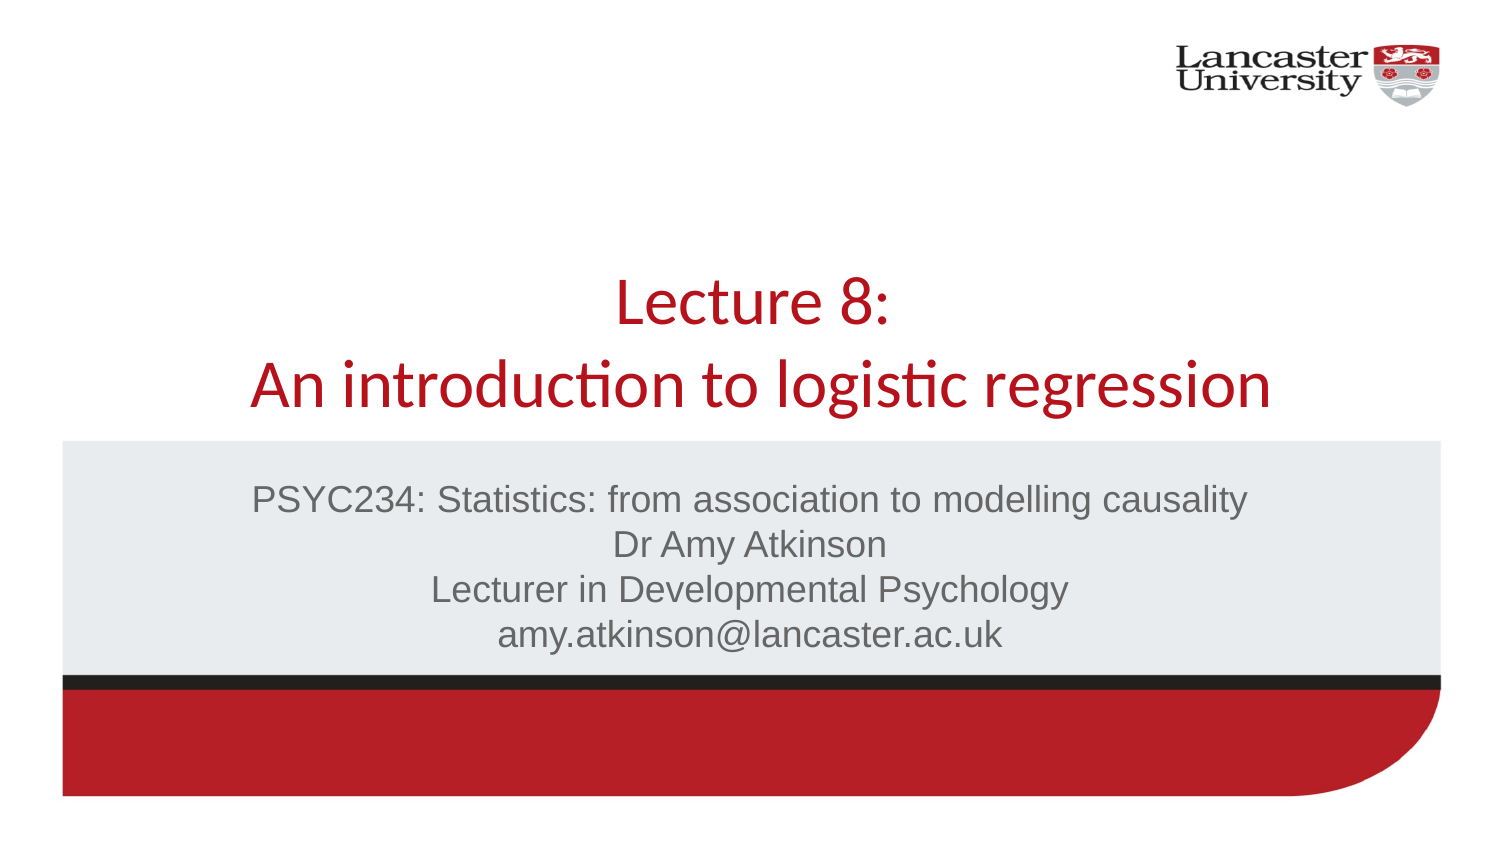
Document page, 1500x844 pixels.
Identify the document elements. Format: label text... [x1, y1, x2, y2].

title Lecture 8: An introduction to logistic regression [88, 250, 1436, 375]
picture [0, 0, 1500, 844]
subtitle PSYC234: Statistics: from association to modelling causality Dr Amy Atkinson Lecturer in Developmental Psychology amy.atkinson@lancaster.ac.uk [76, 469, 1424, 558]
